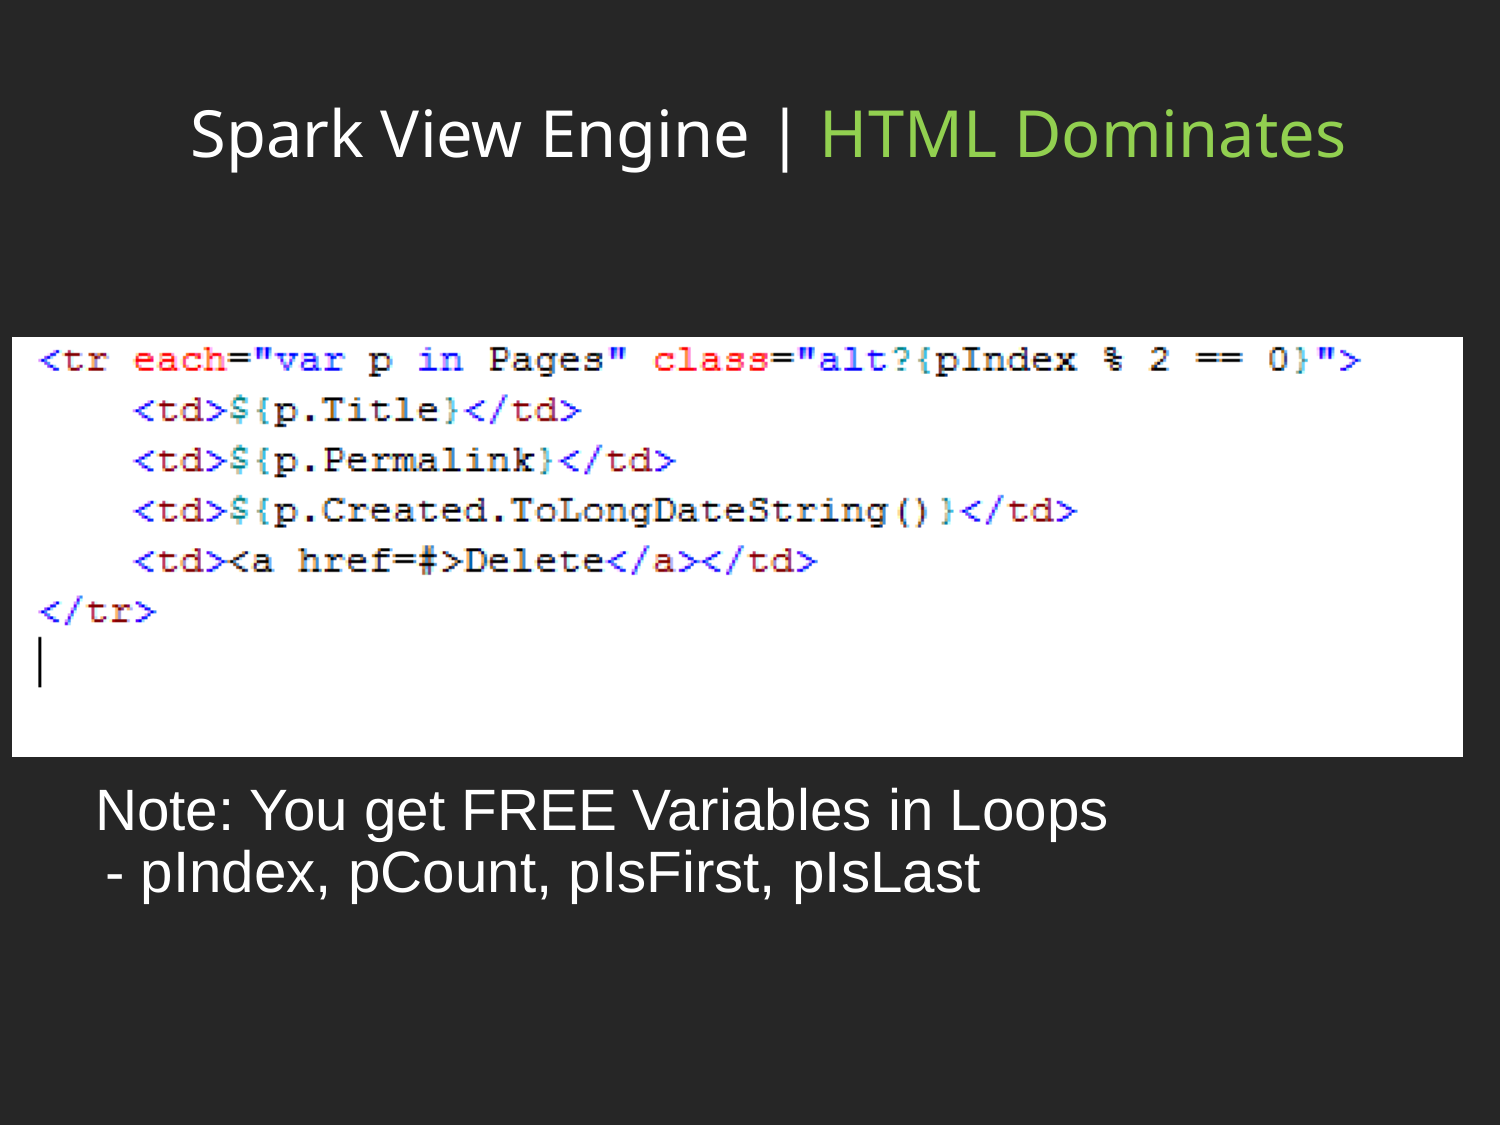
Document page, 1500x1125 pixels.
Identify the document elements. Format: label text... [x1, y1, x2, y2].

title Spark View Engine | HTML Dominates [62, 62, 1476, 201]
text_box Note: You get FREE Variables in Loops [80, 766, 1125, 850]
text_box - pIndex, pCount, pIsFirst, pIsLast [73, 827, 997, 1111]
picture [12, 337, 1463, 757]
